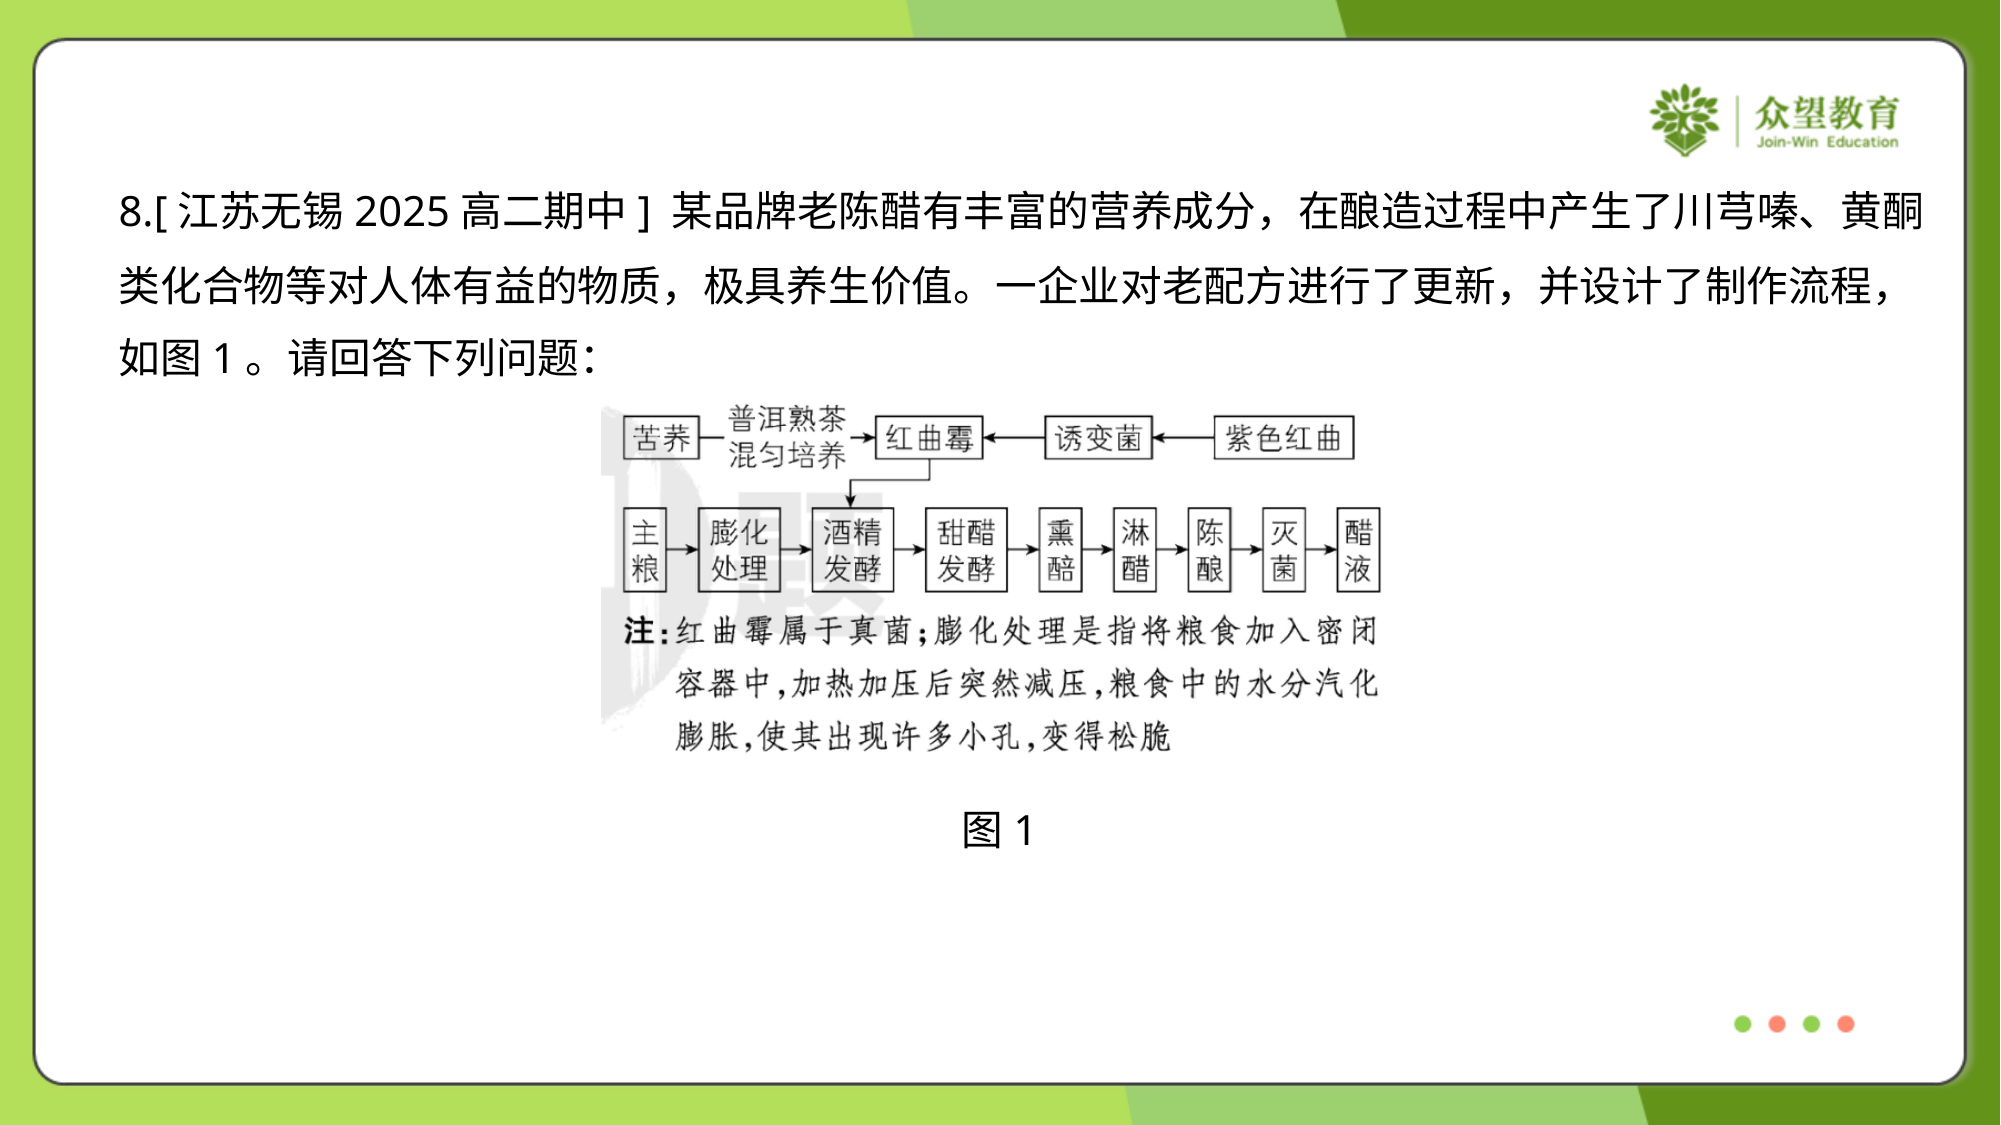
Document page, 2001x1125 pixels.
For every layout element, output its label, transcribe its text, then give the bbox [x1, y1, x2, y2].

picture [0, 0, 2000, 1125]
text_box 8.[江苏无锡2025高二期中] 某品牌老陈醋有丰富的营养成分，在酿造过程中产生了川芎嗪、黄酮 类化合物等对人体有益的物质，极具养生价值。一企业对老配方进行了更新，并设计了制作流程， 如图1。请回答下列问题： [118, 159, 1883, 375]
text_box 图1 [962, 780, 1038, 914]
